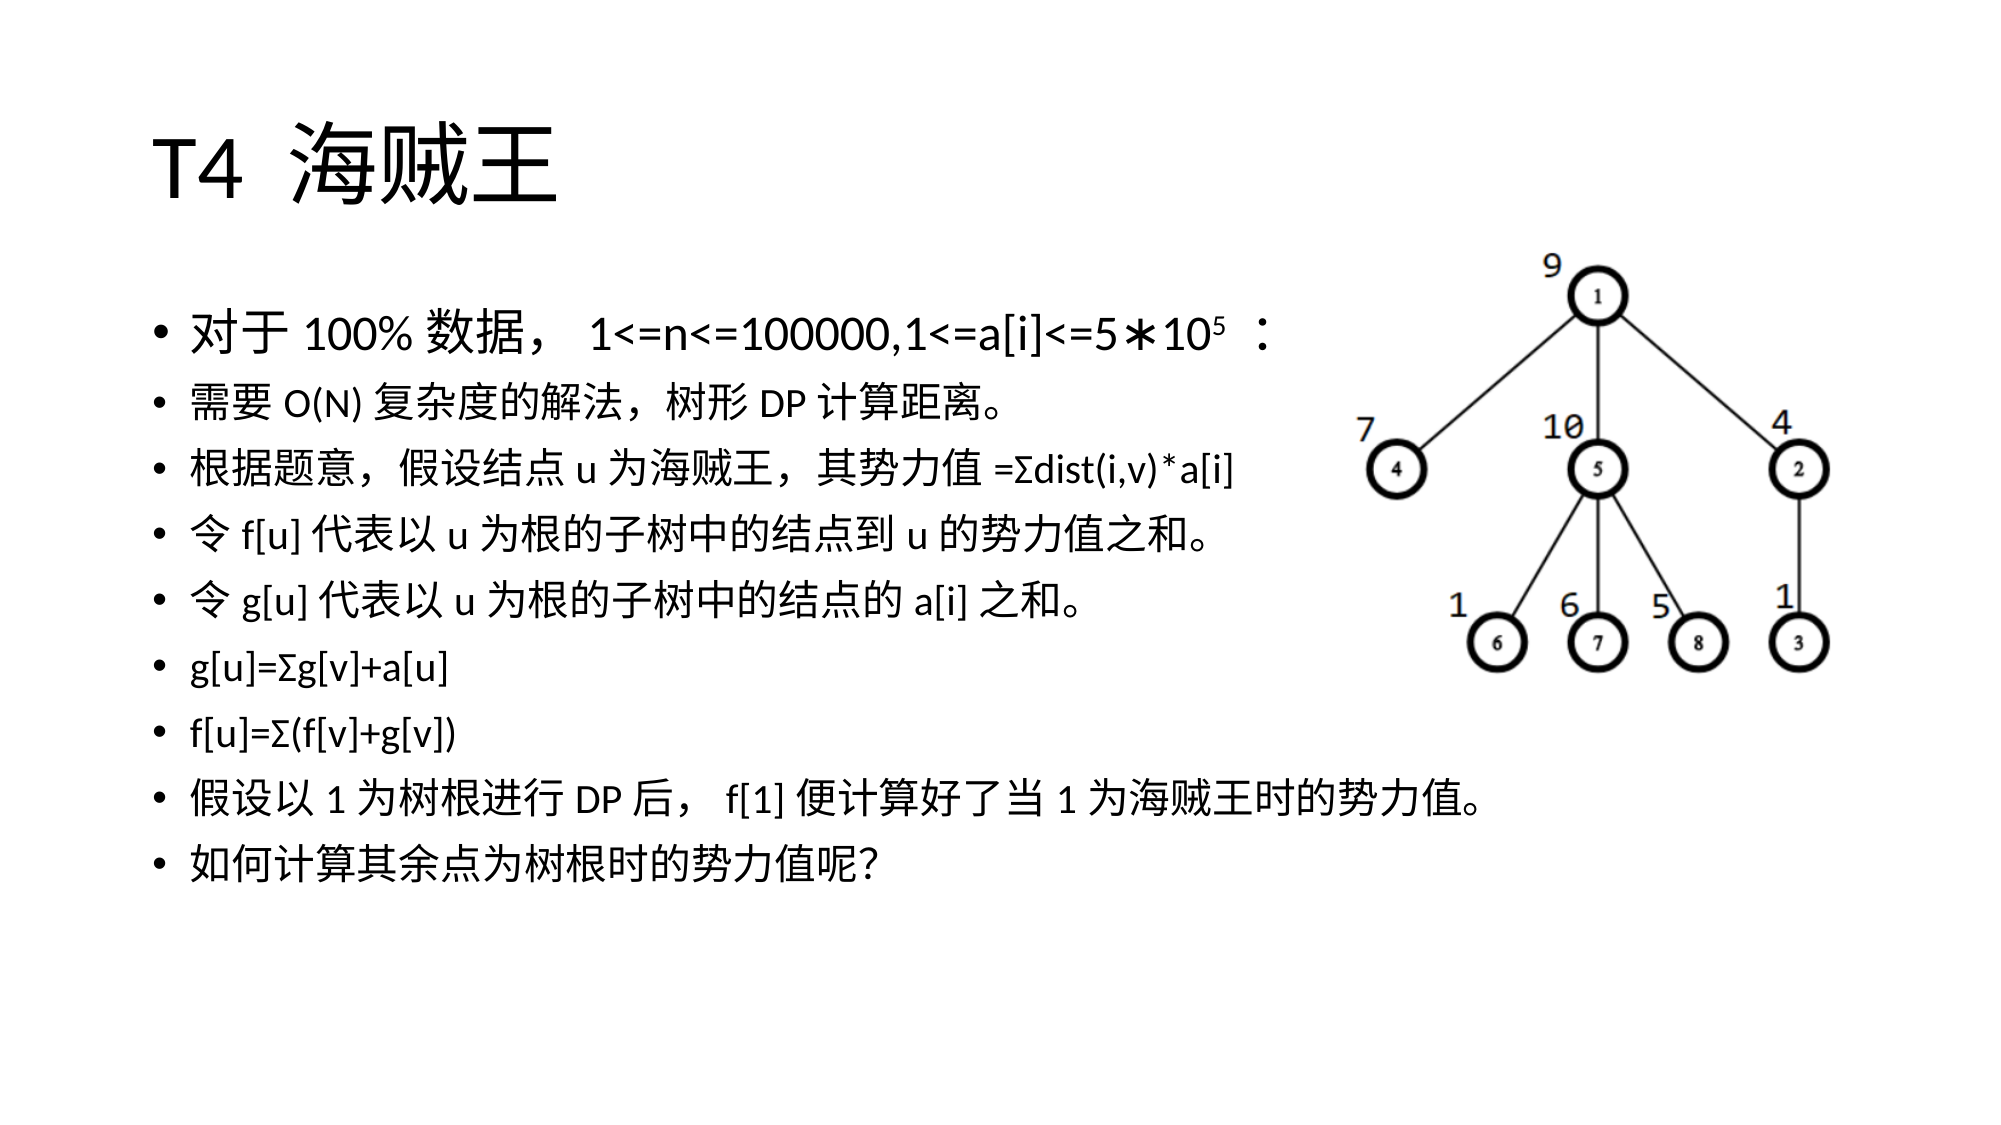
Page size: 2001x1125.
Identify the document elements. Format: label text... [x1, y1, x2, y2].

picture [1349, 243, 1845, 697]
title T4 海贼王 [137, 59, 1863, 278]
list 对于100%数据，1<=n<=100000,1<=a[i]<=5∗105 ： 需要O(N)复杂度的解法，树形DP计算距离。 根据题意，假设结点u为海贼王，其势力值=Σdist(i,v)*a[i] 令f[u]代表以u为根的子树中的结点到u的势力值之和。 令g[u]代表以u为根的子树中的结点的a[i]之和。 g[u]=Σg[v]+a[u] f[u]=Σ(f[v]+g[v]) 假设以1为树根进行DP后，f[1]便计算好了当1为海贼王时的势力值。 如何计算其余点为树根时的势力值呢？ [137, 299, 1863, 910]
